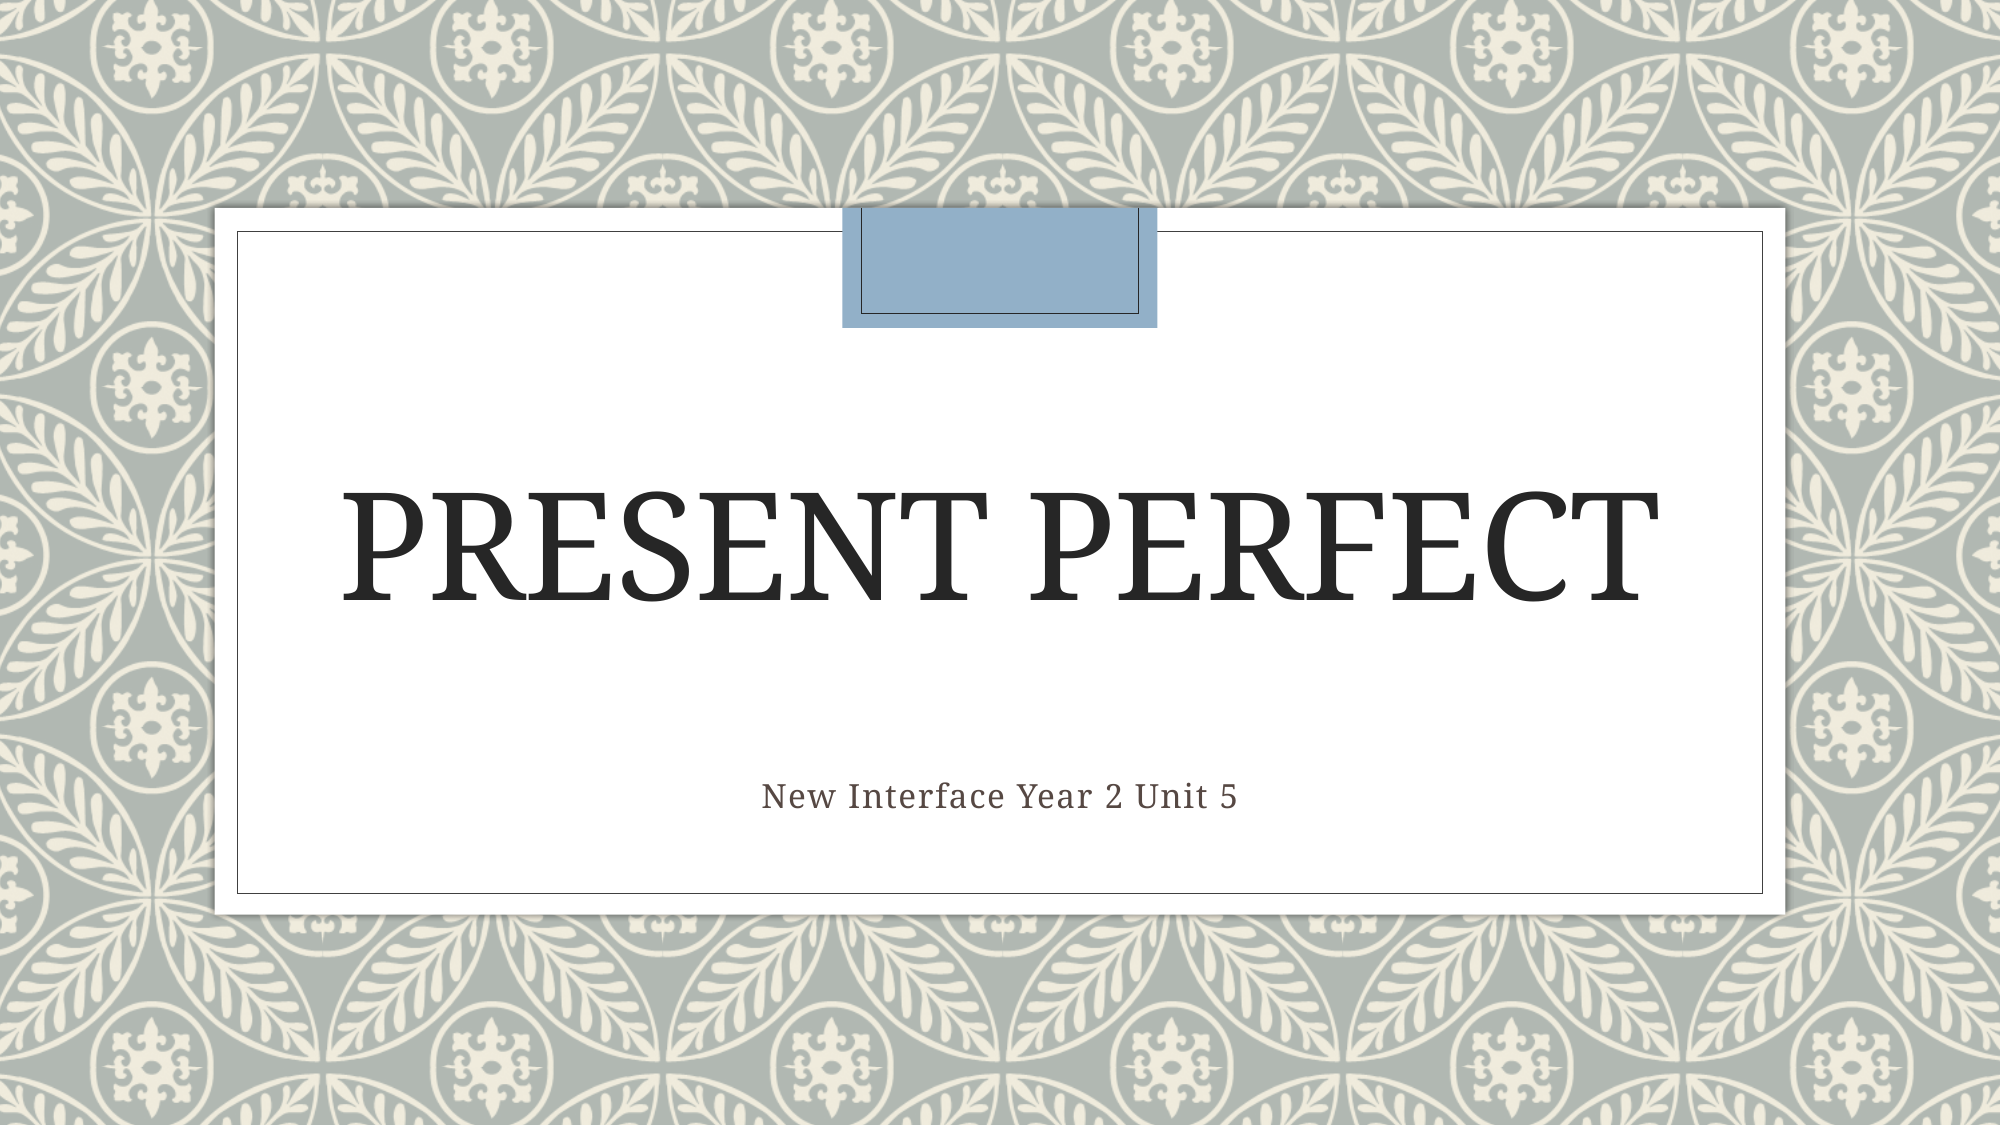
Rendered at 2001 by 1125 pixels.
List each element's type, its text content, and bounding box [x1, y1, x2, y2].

subtitle New Interface Year 2 Unit 5 [256, 768, 1745, 844]
title Present Perfect [256, 343, 1744, 768]
